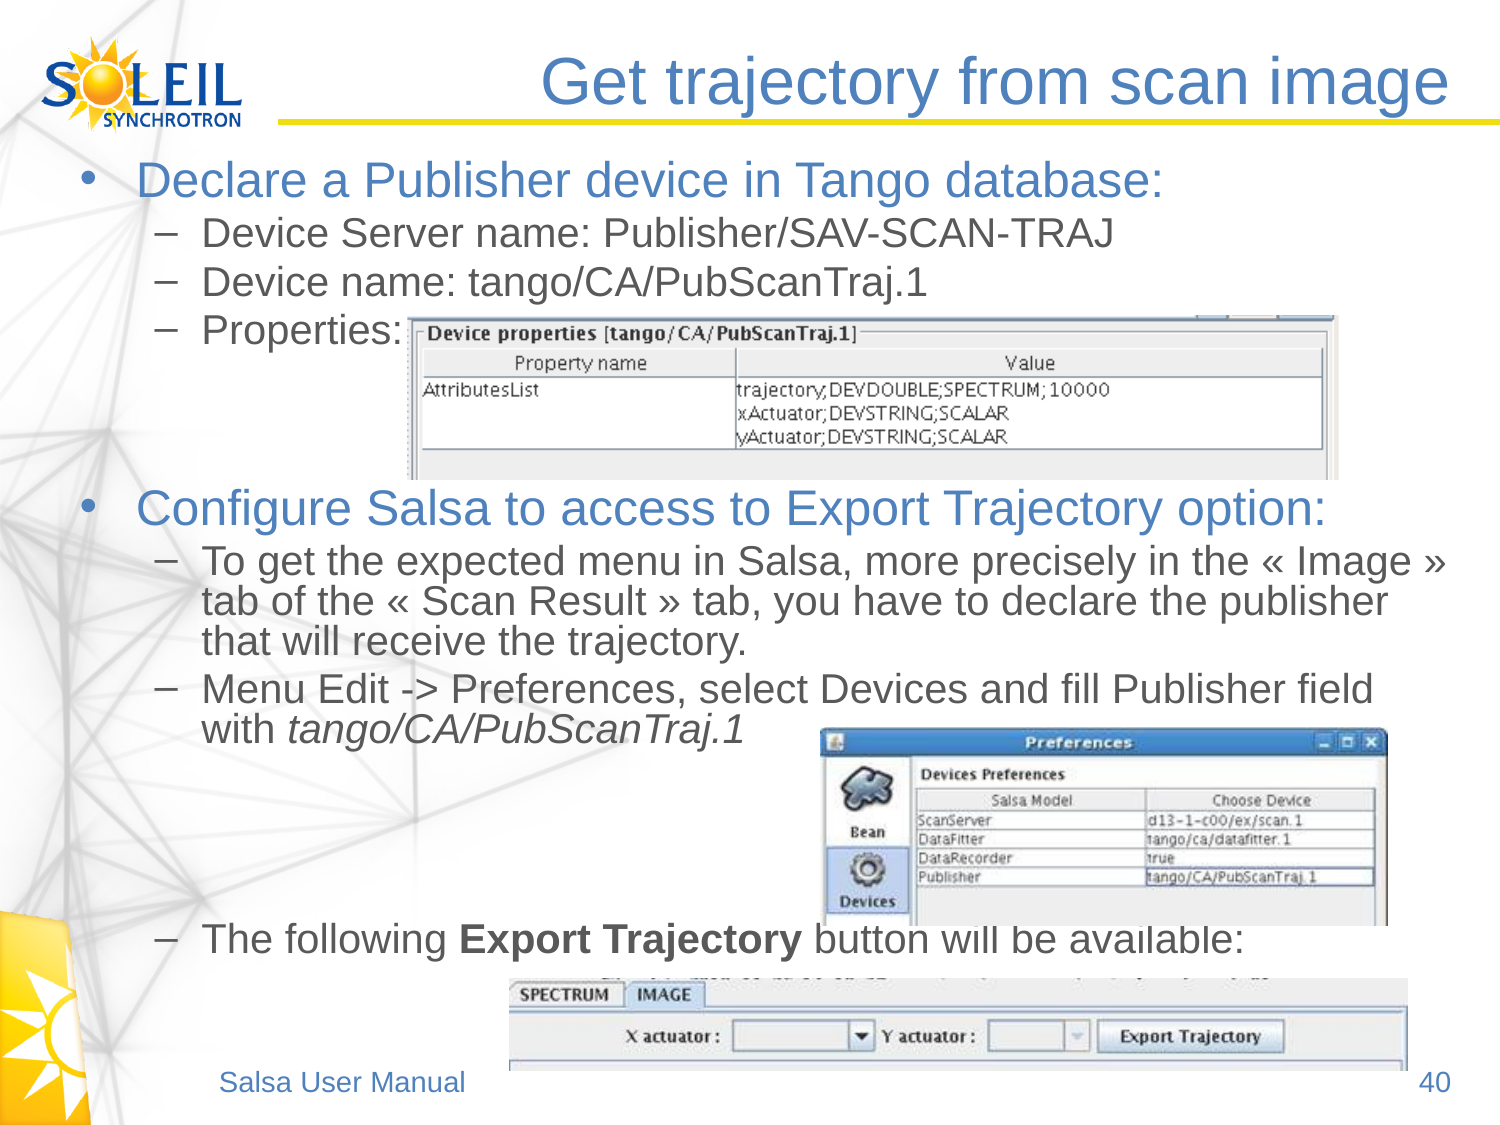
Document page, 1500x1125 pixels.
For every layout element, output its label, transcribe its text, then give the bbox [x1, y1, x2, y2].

picture [0, 0, 1500, 1125]
title Get trajectory from scan image [277, 31, 1467, 125]
text_box Salsa User Manual 40 [100, 1046, 1467, 1116]
text_box Declare a Publisher device in Tango database: Device Server name: Publisher/SAV-SCAN-TRAJ Device name: tango/CA/PubScanTraj.1 Properties: Configure Salsa to access to Export Trajectory option: To get the expected menu in Salsa, more precisely in the « Image » tab of the « Scan Result » tab, you have to declare the publisher that will receive the trajectory. Menu Edit -> Preferences, select Devices and fill Publisher field with tango/CA/PubScanTraj.1 The following Export Trajectory button will be available: [64, 152, 1463, 1059]
